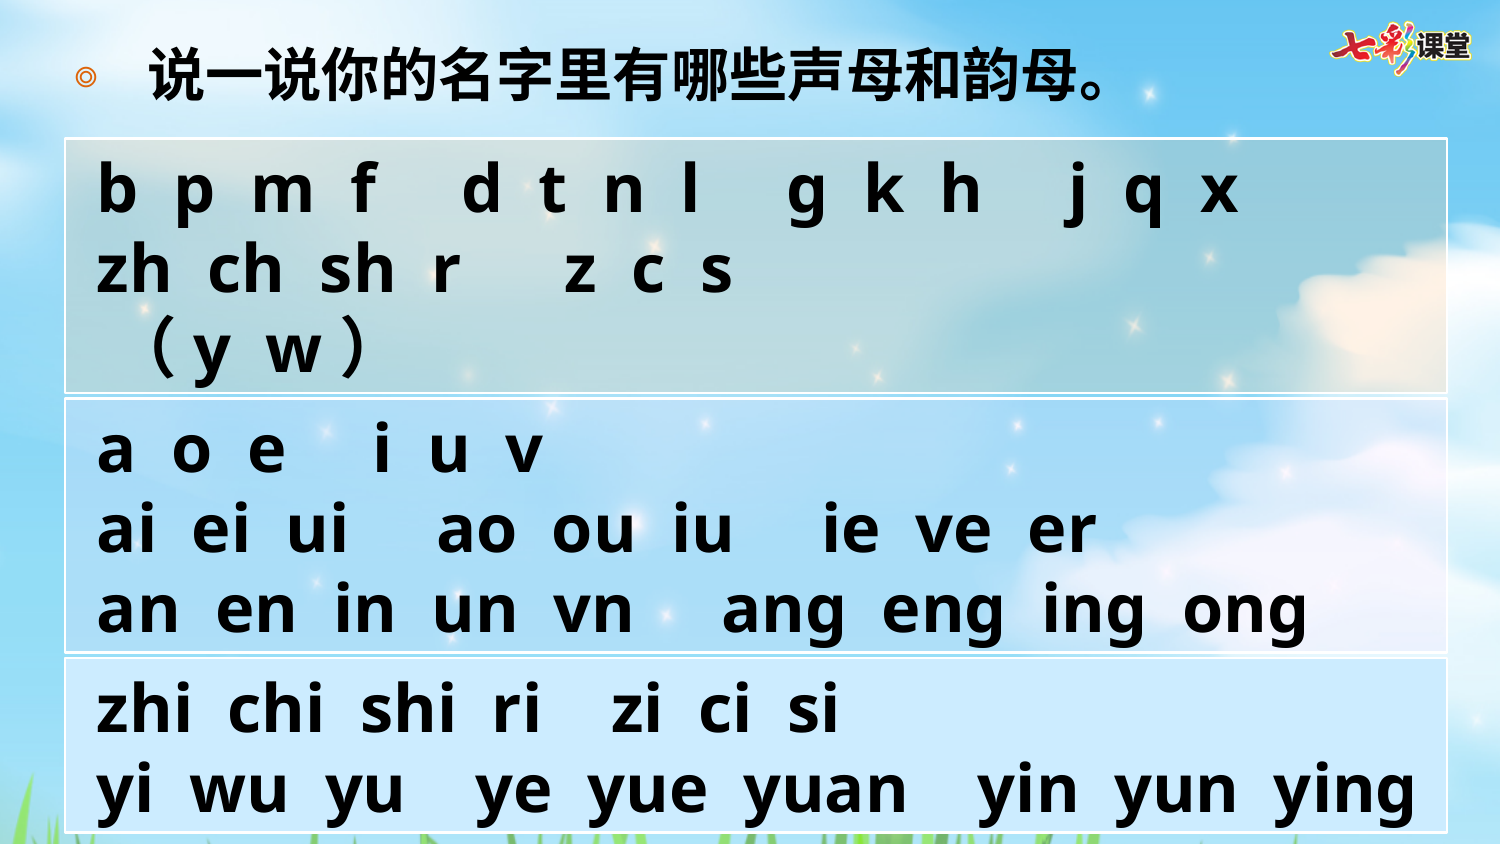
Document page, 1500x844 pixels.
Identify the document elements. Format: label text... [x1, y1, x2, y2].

text_box 说一说你的名字里有哪些声母和韵母。 [57, 30, 1400, 116]
text_box zhi chi shi ri zi ci si yi wu yu ye yue yuan yin yun ying [64, 658, 1447, 833]
picture [0, 0, 1500, 844]
text_box a o e i u v ai ei ui ao ou iu ie ve er an en in un vn ang eng ing ong [64, 398, 1447, 653]
text_box b p m f d t n l g k h j q x zh ch sh r z c s （y w） [64, 138, 1447, 393]
